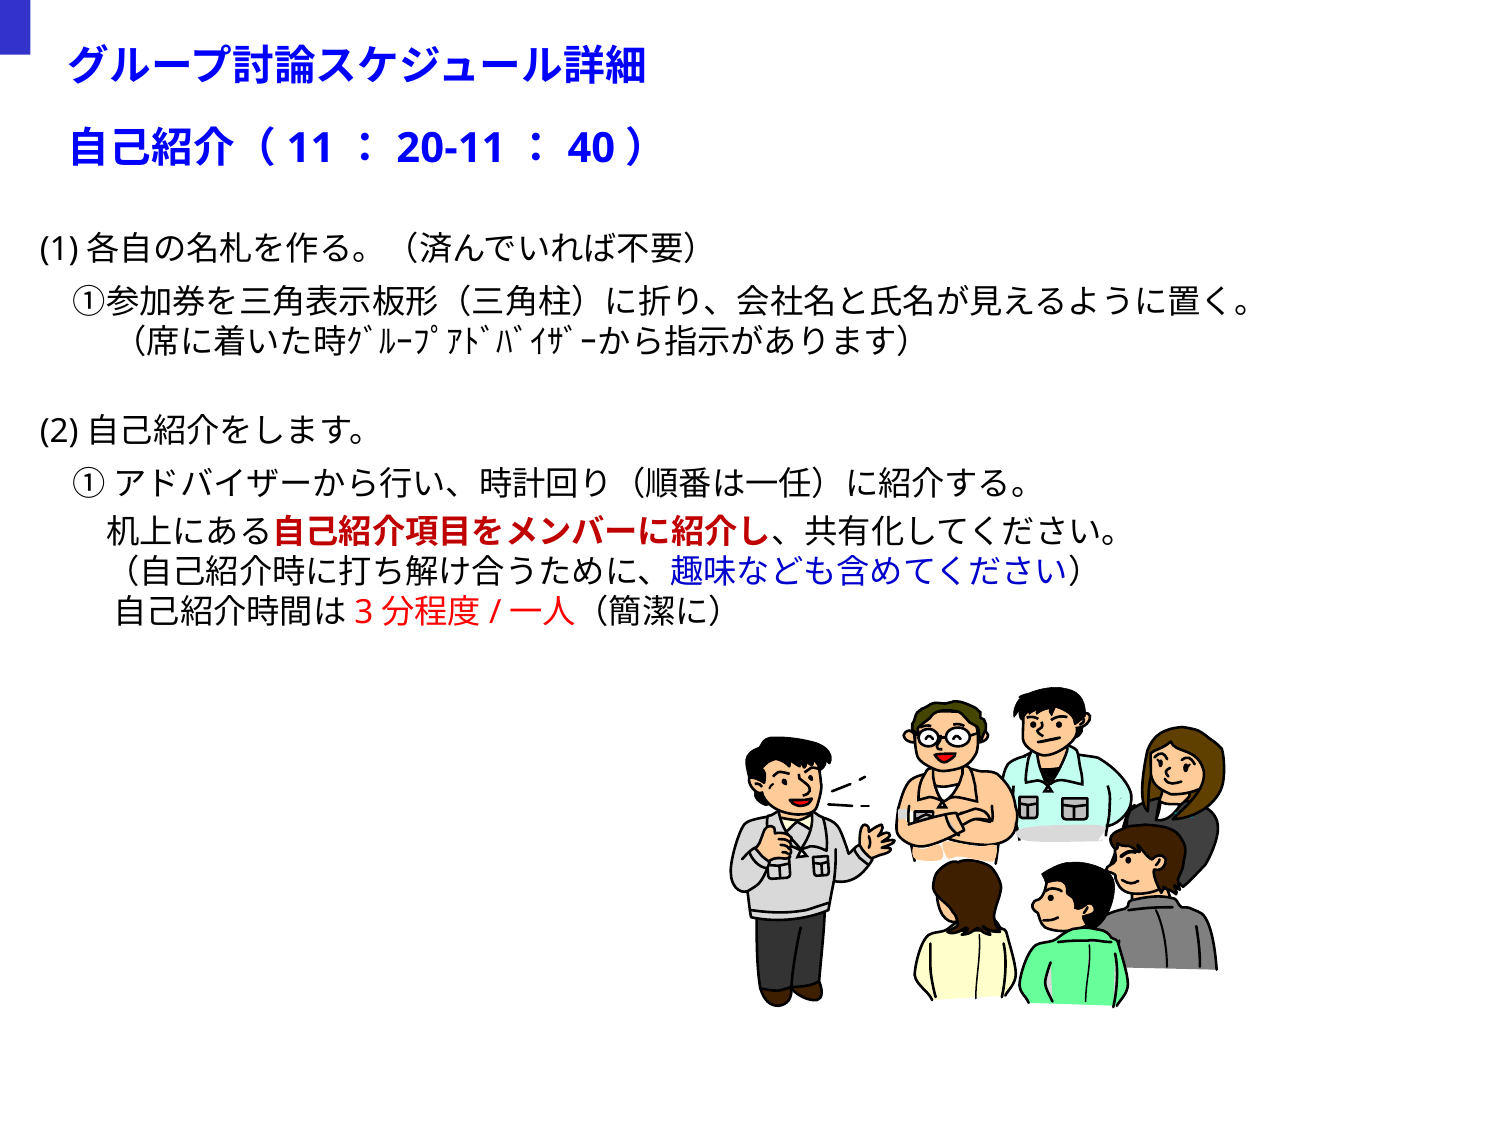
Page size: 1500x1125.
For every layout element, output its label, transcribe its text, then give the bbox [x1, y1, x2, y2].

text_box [24, 219, 1488, 692]
text_box グループ討論スケジュール詳細 [53, 31, 845, 96]
text_box 自己紹介（11：20-11：40） [53, 113, 1258, 179]
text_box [728, 685, 1226, 1008]
text_box [0, 0, 31, 55]
